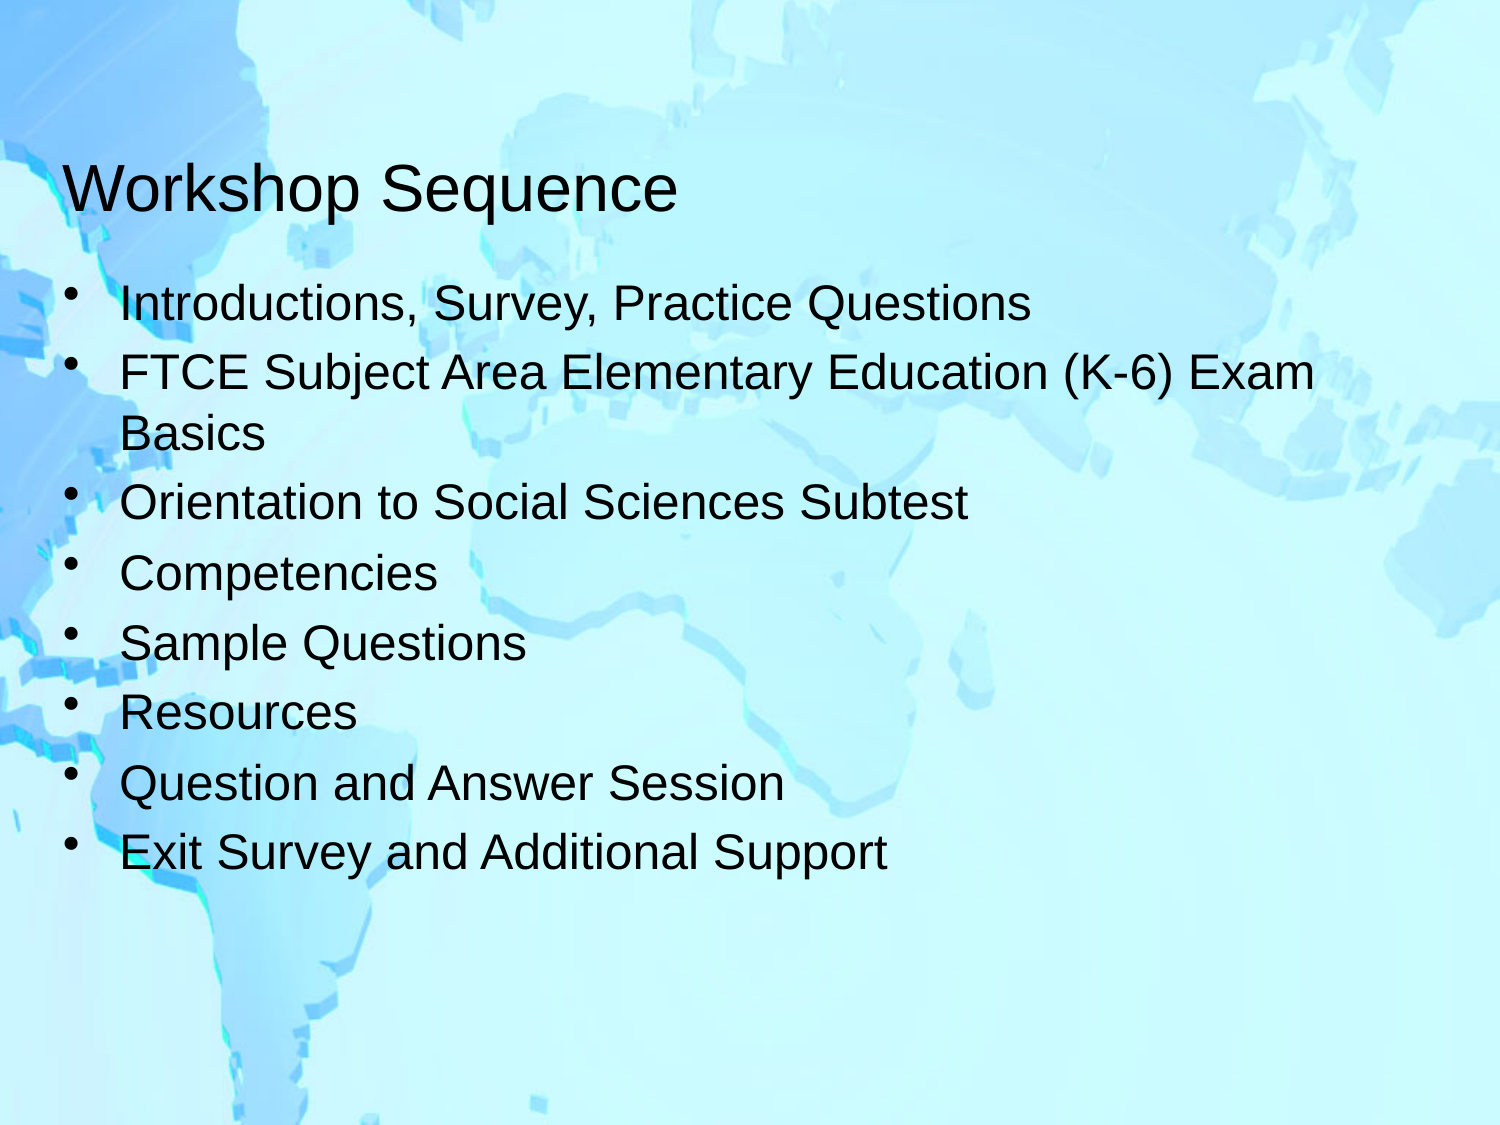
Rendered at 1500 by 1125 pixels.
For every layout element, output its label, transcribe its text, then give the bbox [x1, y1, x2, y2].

list Introductions, Survey, Practice Questions FTCE Subject Area Elementary Education (K-6) Exam Basics Orientation to Social Sciences Subtest Competencies Sample Questions Resources Question and Answer Session Exit Survey and Additional Support [47, 262, 1480, 1005]
title Workshop Sequence [47, 45, 1480, 233]
picture [0, 0, 1500, 1125]
